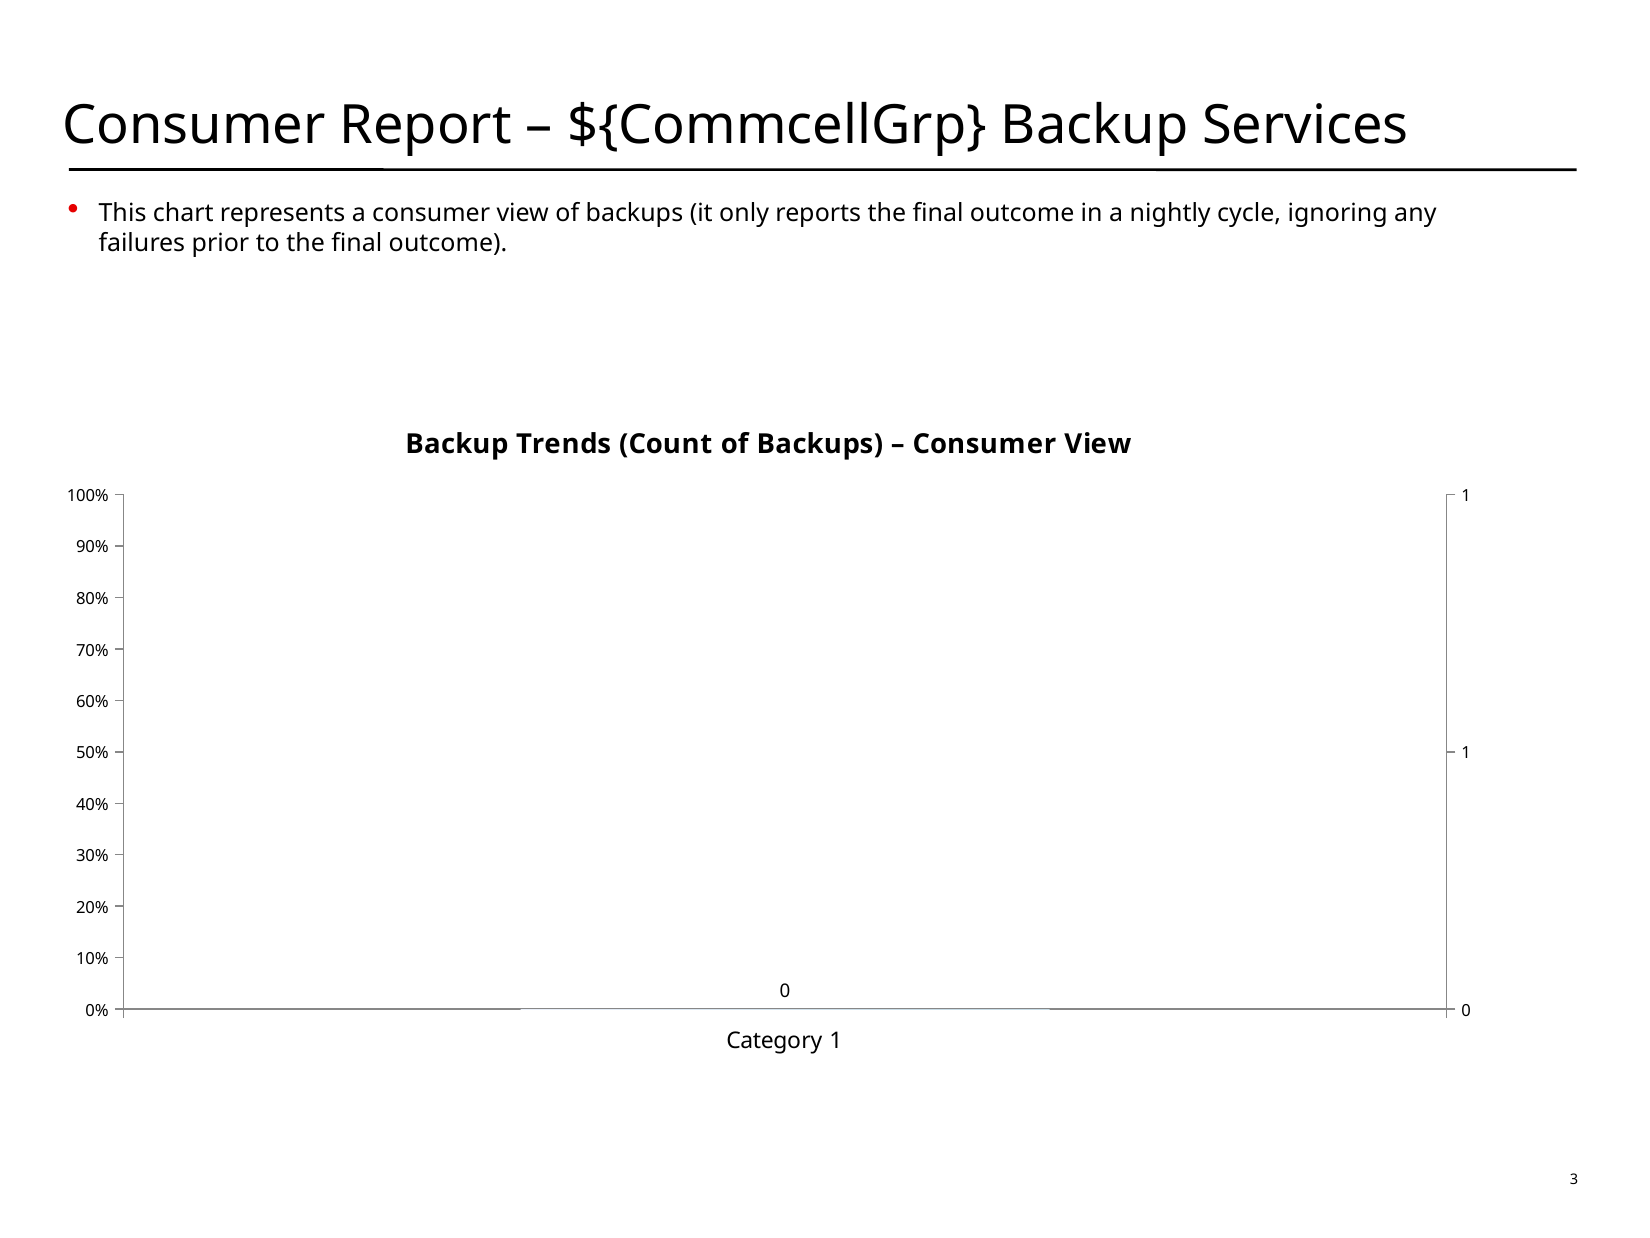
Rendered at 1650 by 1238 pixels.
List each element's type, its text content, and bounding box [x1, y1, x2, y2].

chart [37, 393, 1501, 1069]
title Consumer Report – ${CommcellGrp} Backup Services [62, 0, 1571, 155]
list This chart represents a consumer view of backups (it only reports the final outcome in a nightly cycle, ignoring any failures prior to the final outcome). [68, 196, 1491, 252]
slide_number 2 [1510, 1125, 1579, 1188]
